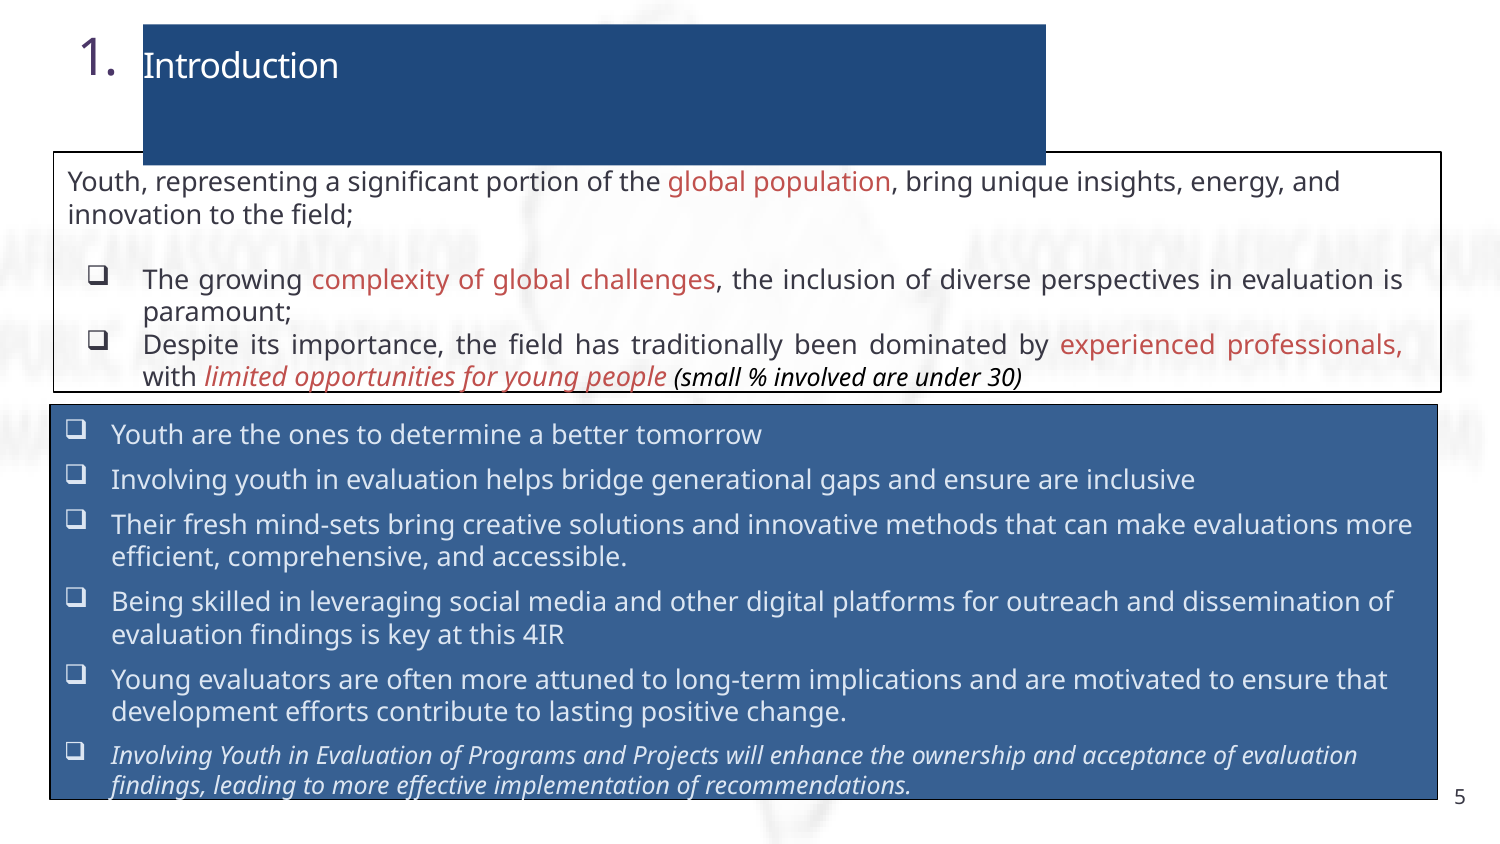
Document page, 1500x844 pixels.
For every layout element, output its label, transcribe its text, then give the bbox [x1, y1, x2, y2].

text_box Youth, representing a significant portion of the global population, bring unique insights, energy, and innovation to the field; The growing complexity of global challenges, the inclusion of diverse perspectives in evaluation is paramount; Despite its importance, the field has traditionally been dominated by experienced professionals, with limited opportunities for young people (small % involved are under 30) [53, 152, 1441, 393]
text_box 1. [75, 21, 126, 87]
slide_number 5 [1436, 783, 1475, 844]
title Introduction [143, 24, 1046, 166]
text_box Youth are the ones to determine a better tomorrow Involving youth in evaluation helps bridge generational gaps and ensure are inclusive Their fresh mind-sets bring creative solutions and innovative methods that can make evaluations more efficient, comprehensive, and accessible. Being skilled in leveraging social media and other digital platforms for outreach and dissemination of evaluation findings is key at this 4IR Young evaluators are often more attuned to long-term implications and are motivated to ensure that development efforts contribute to lasting positive change. Involving Youth in Evaluation of Programs and Projects will enhance the ownership and acceptance of evaluation findings, leading to more effective implementation of recommendations. [50, 404, 1438, 800]
